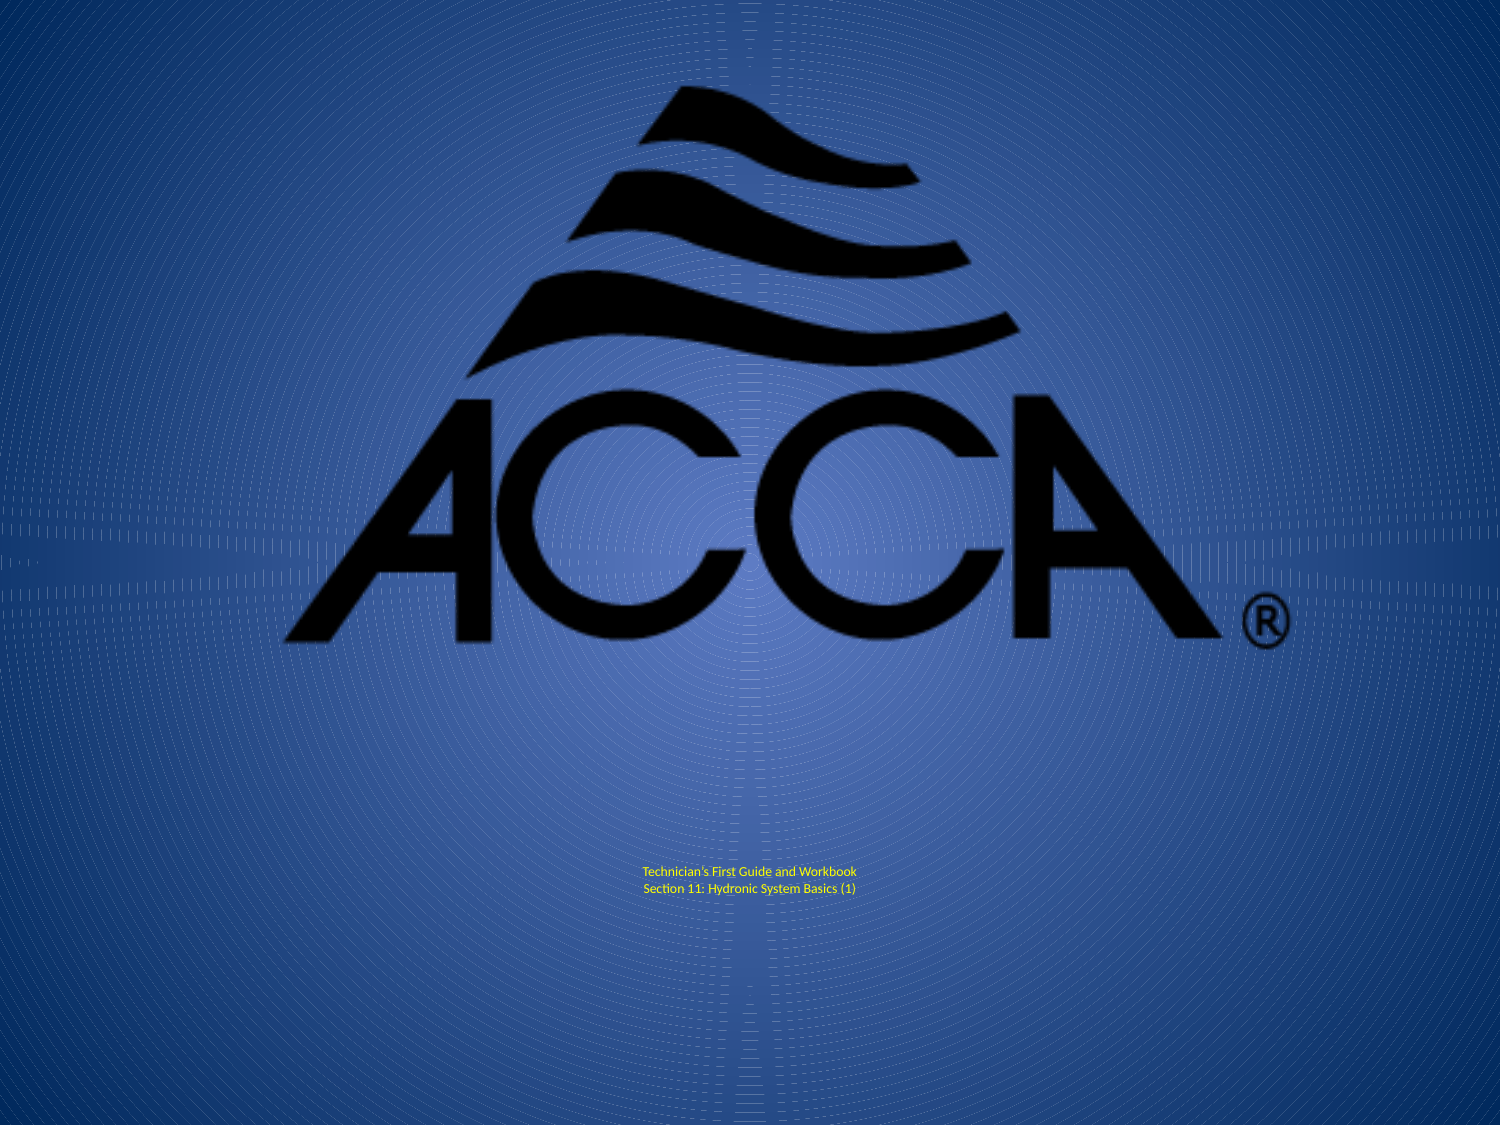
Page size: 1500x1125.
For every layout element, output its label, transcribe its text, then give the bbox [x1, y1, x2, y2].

title Technician’s First Guide and Workbook Section 11: Hydronic System Basics (1) [0, 837, 1500, 938]
picture [237, 24, 1334, 738]
